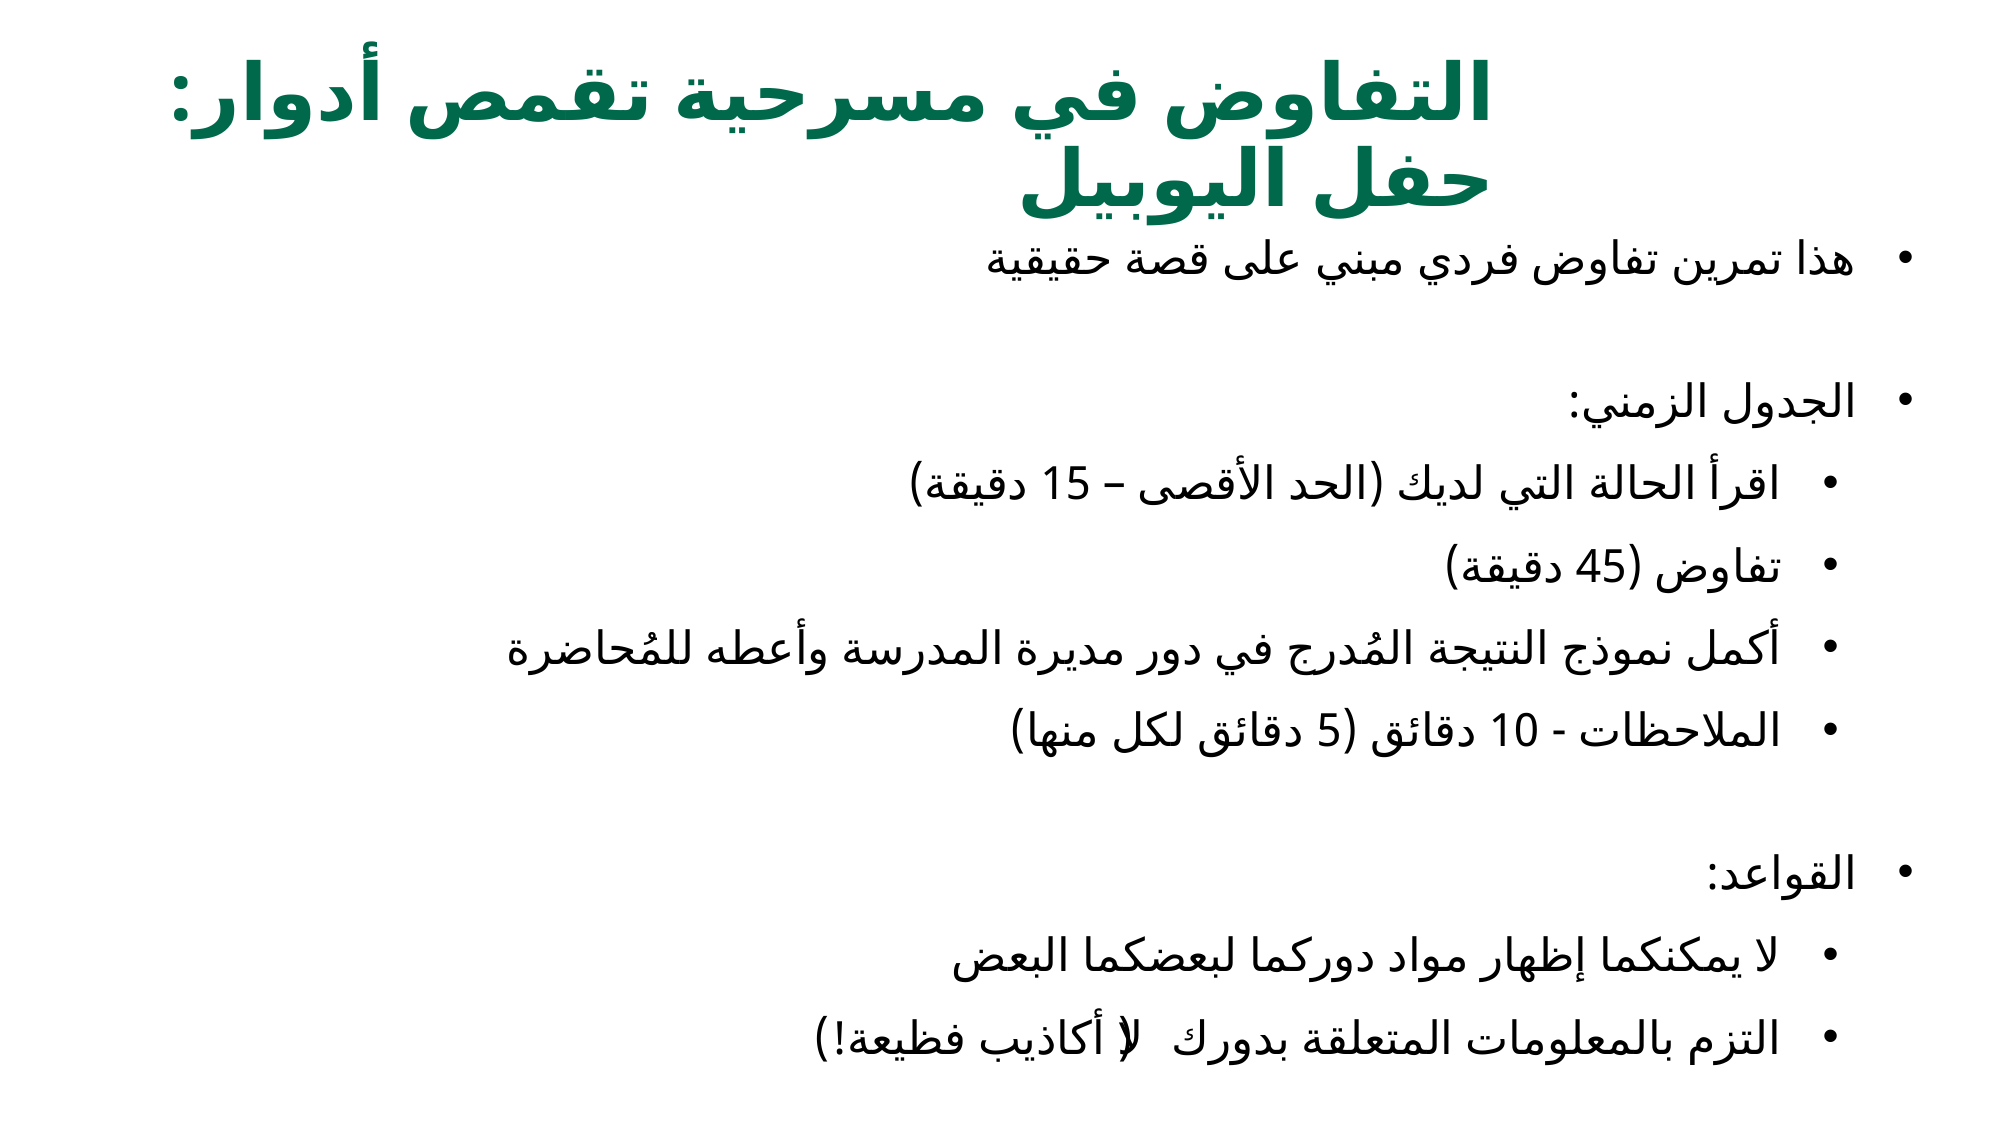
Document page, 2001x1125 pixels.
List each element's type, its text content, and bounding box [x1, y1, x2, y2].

title التفاوض في مسرحية تقمص أدوار: حفل اليوبيل [104, 52, 1495, 194]
text_box هذا تمرين تفاوض فردي مبني على قصة حقيقية الجدول الزمني: اقرأ الحالة التي لديك (الحد الأقصى – 15 دقيقة) تفاوض (45 دقيقة) أكمل نموذج النتيجة المُدرج في دور مديرة المدرسة وأعطه للمُحاضرة الملاحظات - 10 دقائق (5 دقائق لكل منها) القواعد: لا يمكنكما إظهار مواد دوركما لبعضكما البعض التزم بالمعلومات المتعلقة بدورك (لا أكاذيب فظيعة!) [27, 194, 1929, 1125]
